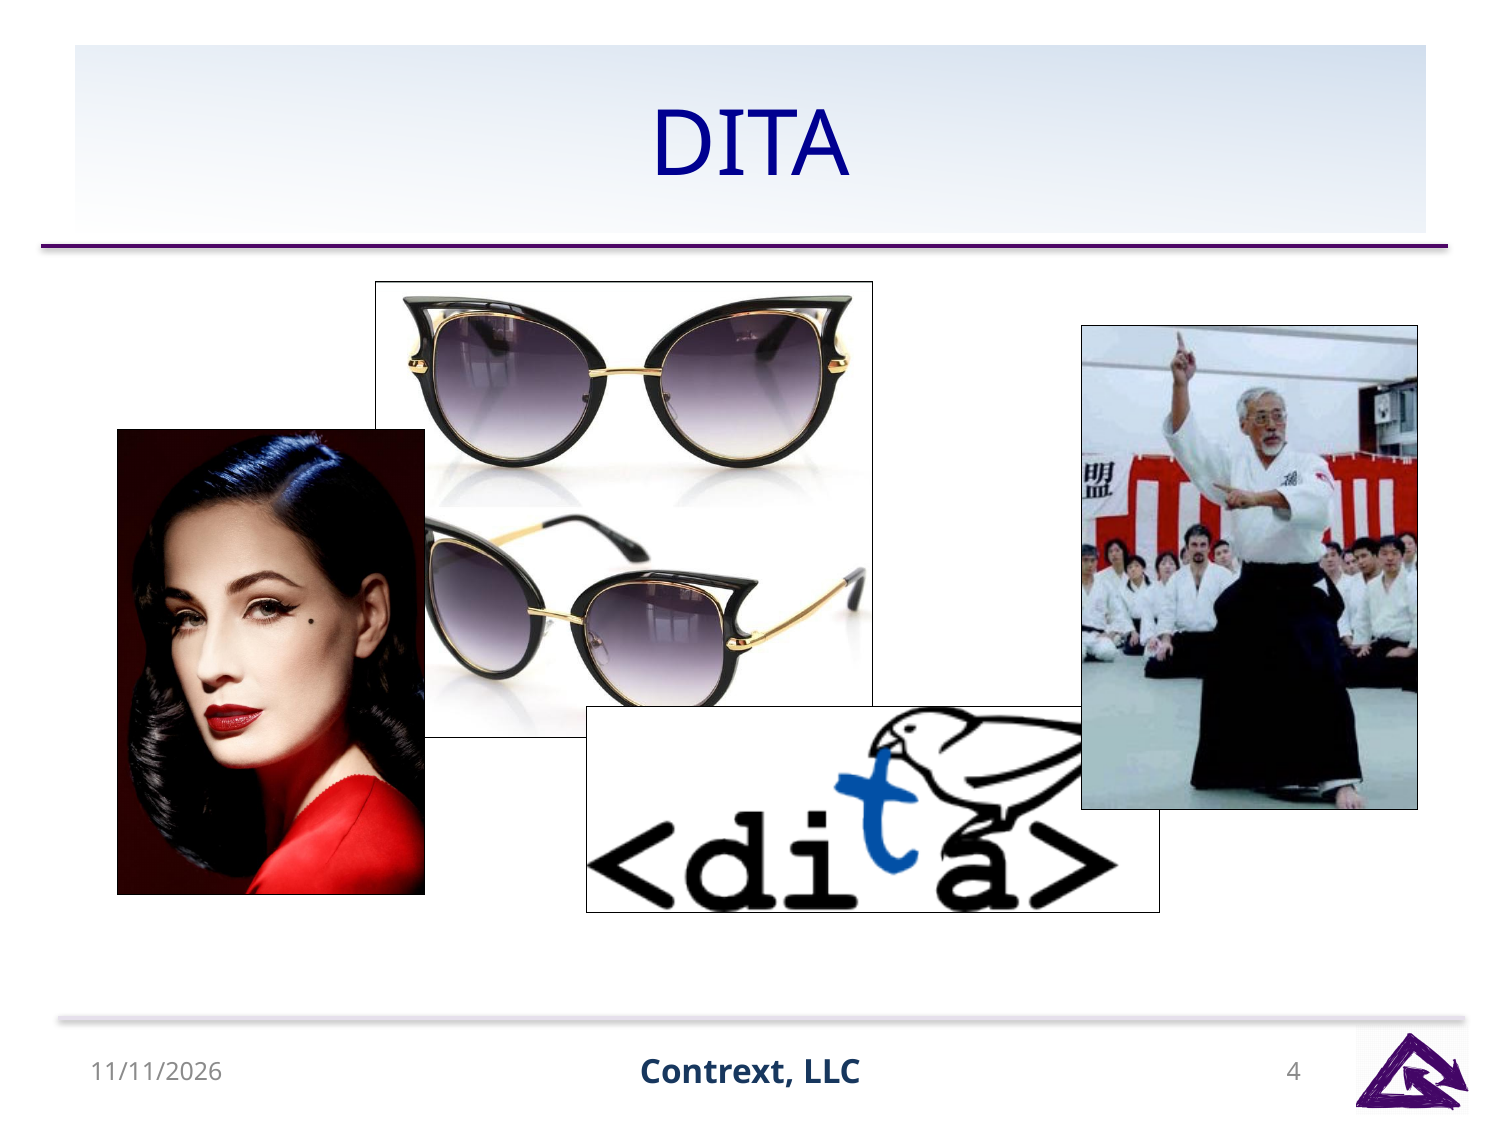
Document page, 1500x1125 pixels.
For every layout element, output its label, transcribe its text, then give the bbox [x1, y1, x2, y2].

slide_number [75, 1042, 425, 1103]
footer Contrext, LLC [471, 1042, 1030, 1103]
picture [116, 280, 1418, 913]
picture [1356, 1025, 1469, 1115]
slide_number 4 [1074, 1042, 1316, 1103]
title DITA [75, 45, 1425, 233]
